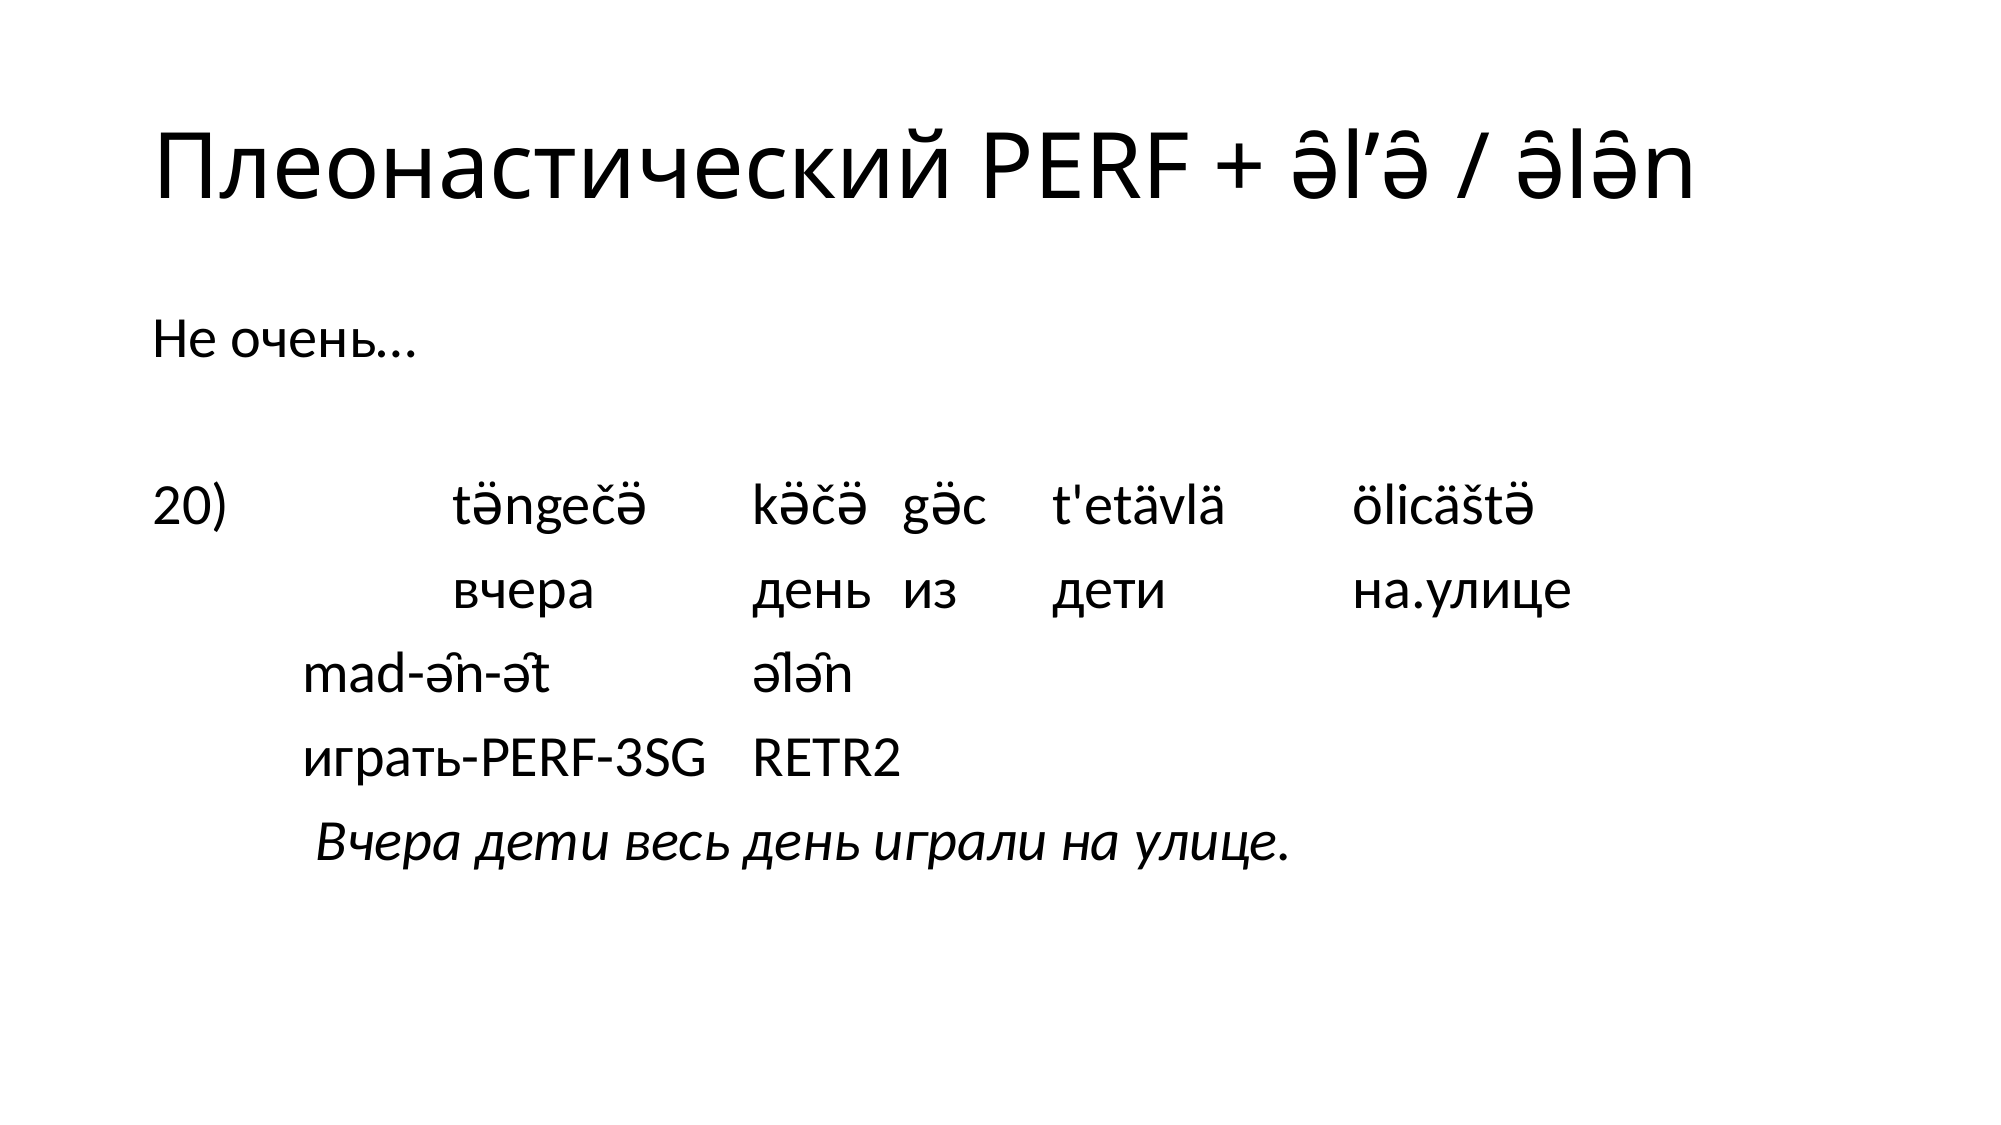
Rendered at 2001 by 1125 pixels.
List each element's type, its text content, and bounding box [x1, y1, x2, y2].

title Плеонастический PERF + ə̑l’ə̑ / ə̑lə̑n [137, 59, 1863, 278]
